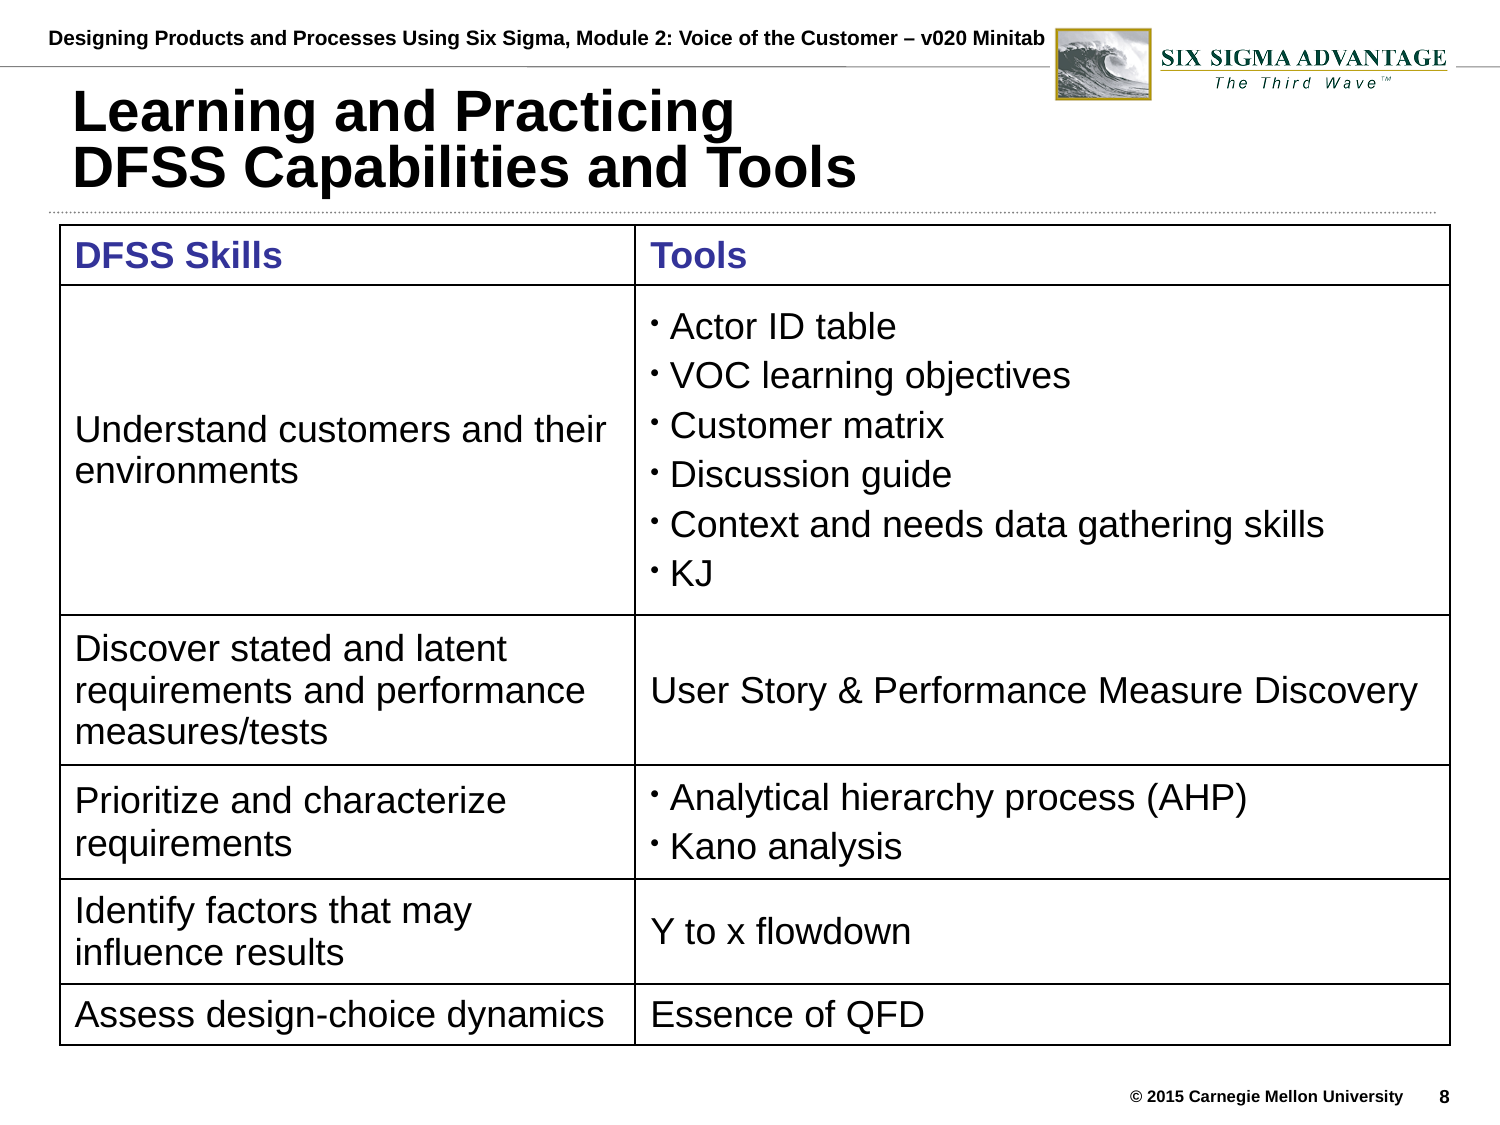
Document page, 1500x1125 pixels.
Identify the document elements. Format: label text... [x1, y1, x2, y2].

picture [1049, 24, 1456, 104]
table_cell Y to x flowdown [636, 880, 1449, 983]
table_cell Actor ID table VOC learning objectives Customer matrix Discussion guide Context and needs data gathering skills KJ [636, 286, 1449, 614]
table_header DFSS Skills [61, 226, 634, 284]
table_header Tools [636, 226, 1449, 284]
table_cell User Story & Performance Measure Discovery [636, 616, 1449, 764]
title Learning and Practicing DFSS Capabilities and Tools [57, 79, 1242, 207]
table_cell Identify factors that may influence results [61, 880, 634, 983]
table_cell Discover stated and latent requirements and performance measures/tests [61, 616, 634, 764]
table_cell Assess design-choice dynamics [61, 985, 634, 1044]
table_cell Understand customers and their environments [61, 286, 634, 614]
table_cell Prioritize and characterize requirements [61, 766, 634, 878]
table_cell Analytical hierarchy process (AHP) Kano analysis [636, 766, 1449, 878]
table_cell Essence of QFD [636, 985, 1449, 1044]
